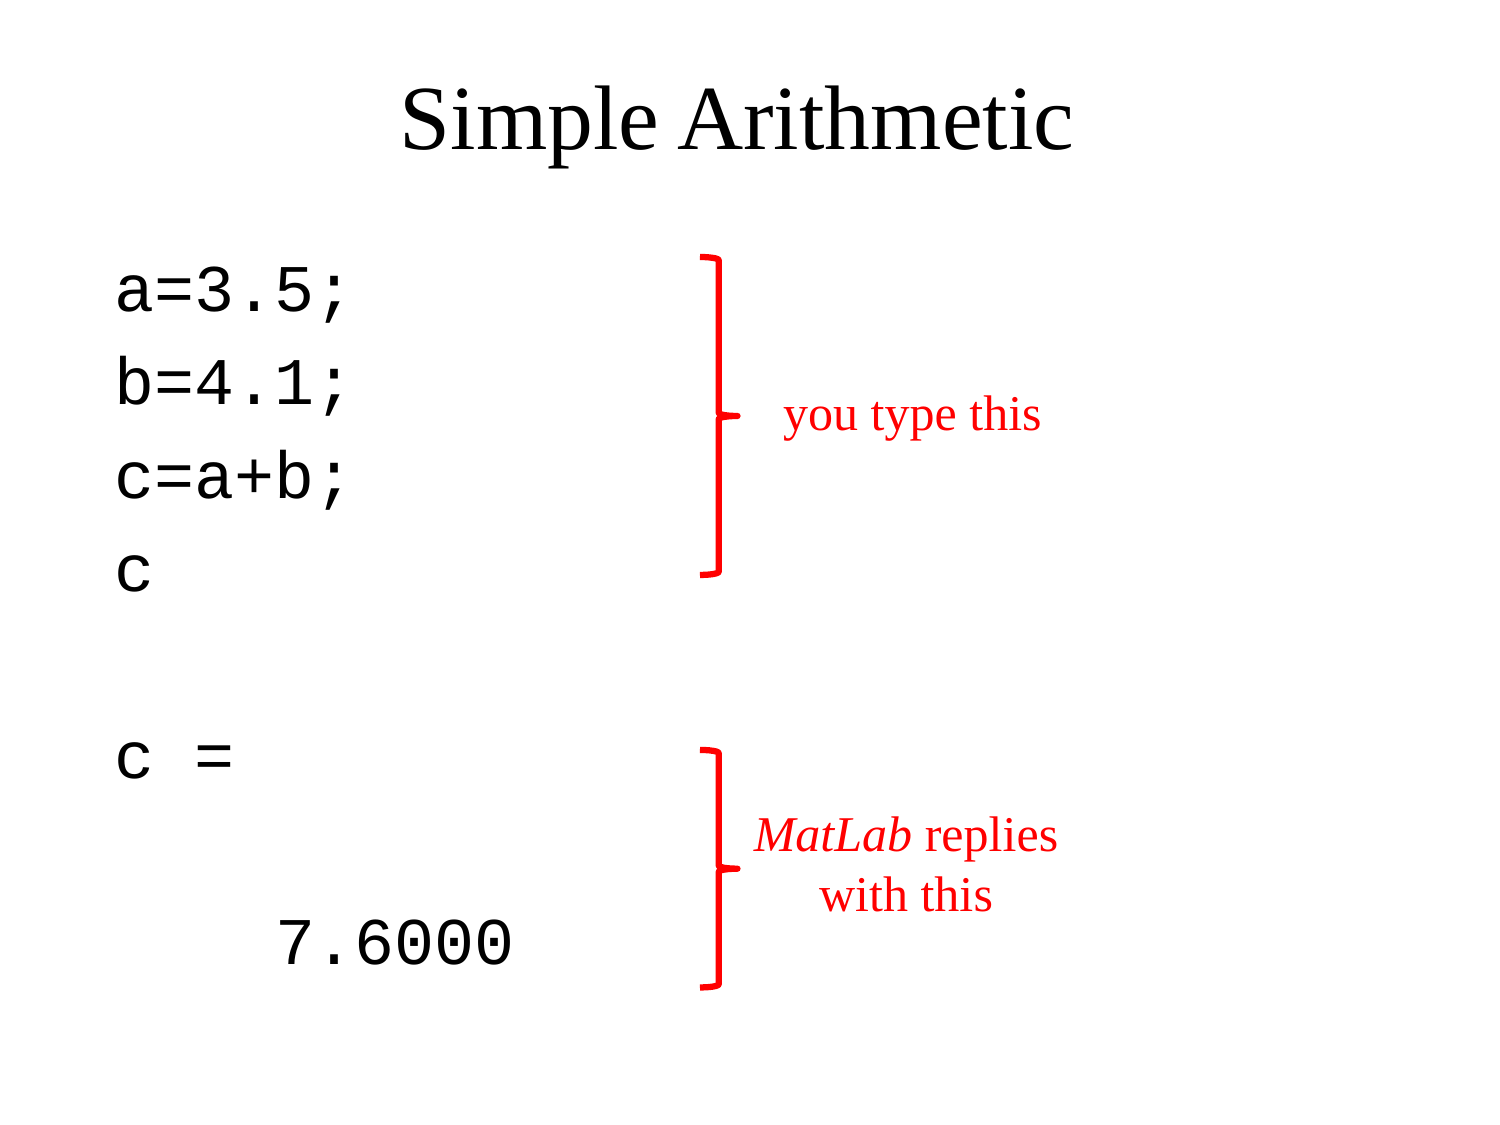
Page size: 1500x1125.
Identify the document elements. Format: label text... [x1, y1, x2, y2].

text_box MatLab replies with this [724, 824, 1088, 900]
text_box [699, 256, 724, 576]
title Simple Arithmetic [62, 0, 1413, 225]
text_box you type this [724, 372, 1100, 448]
text_box [699, 749, 739, 989]
list a=3.5; b=4.1; c=a+b; c c = 7.6000 [99, 237, 1425, 1075]
